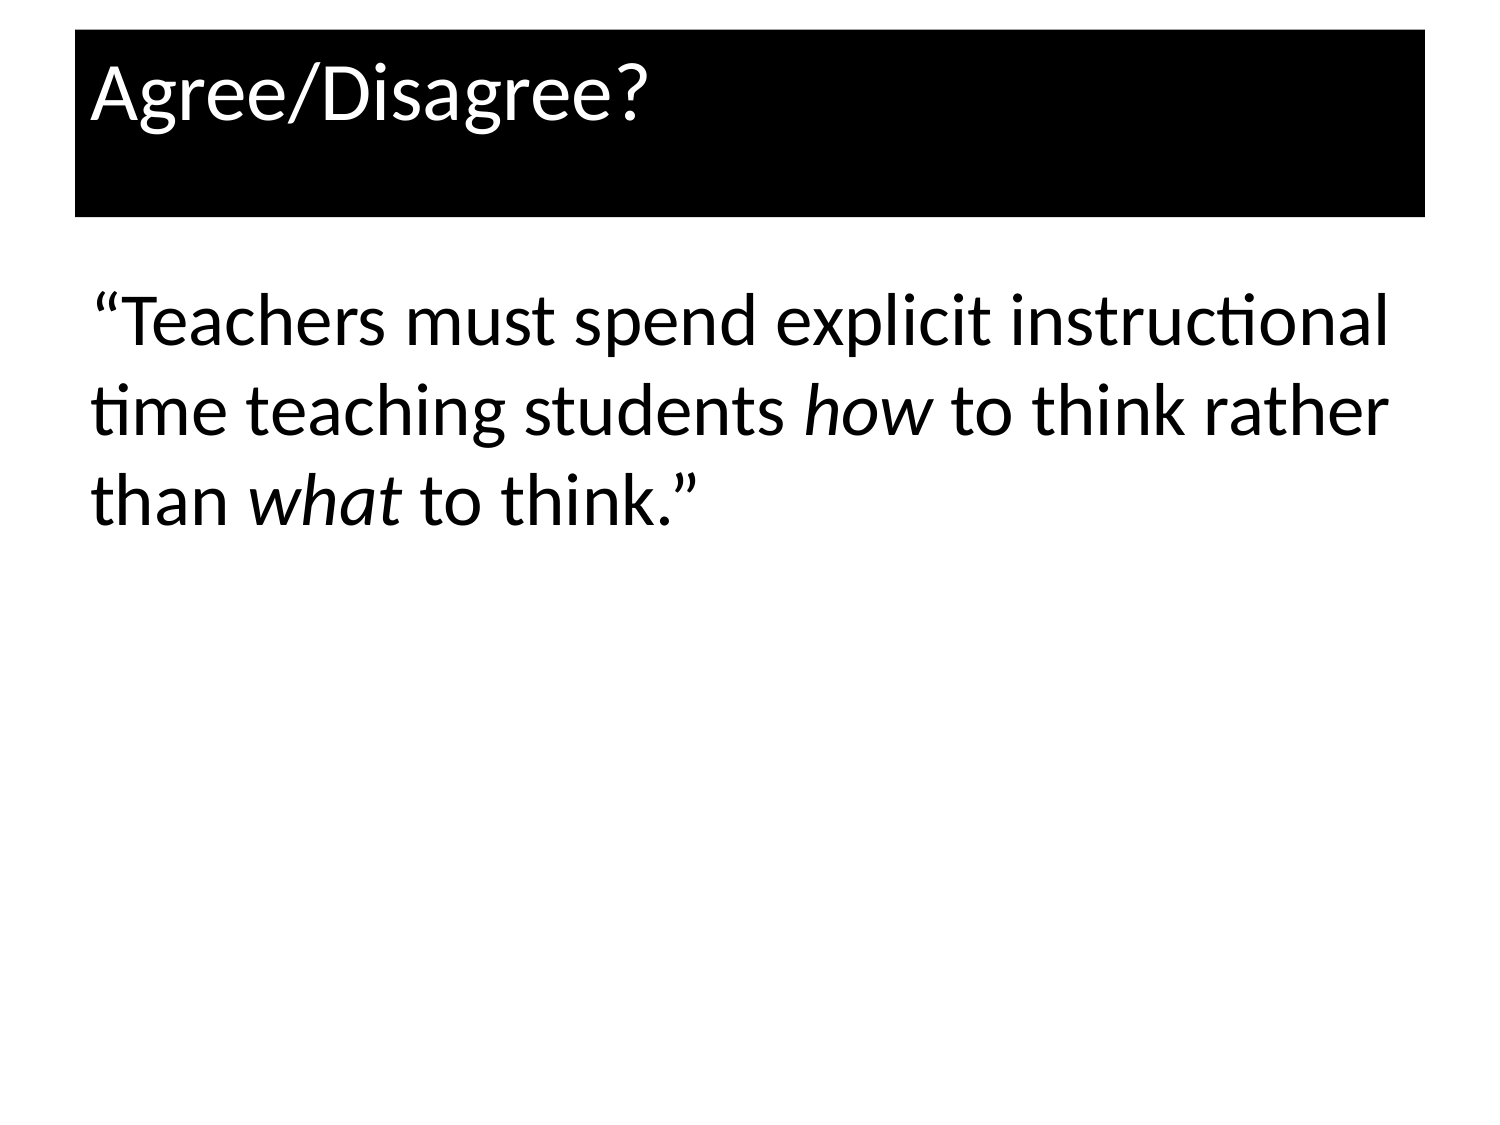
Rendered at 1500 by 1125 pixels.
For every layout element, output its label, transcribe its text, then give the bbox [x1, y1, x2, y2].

title Agree/Disagree? [75, 29, 1425, 218]
list “Teachers must spend explicit instructional time teaching students how to think rather than what to think.” [75, 262, 1425, 1005]
